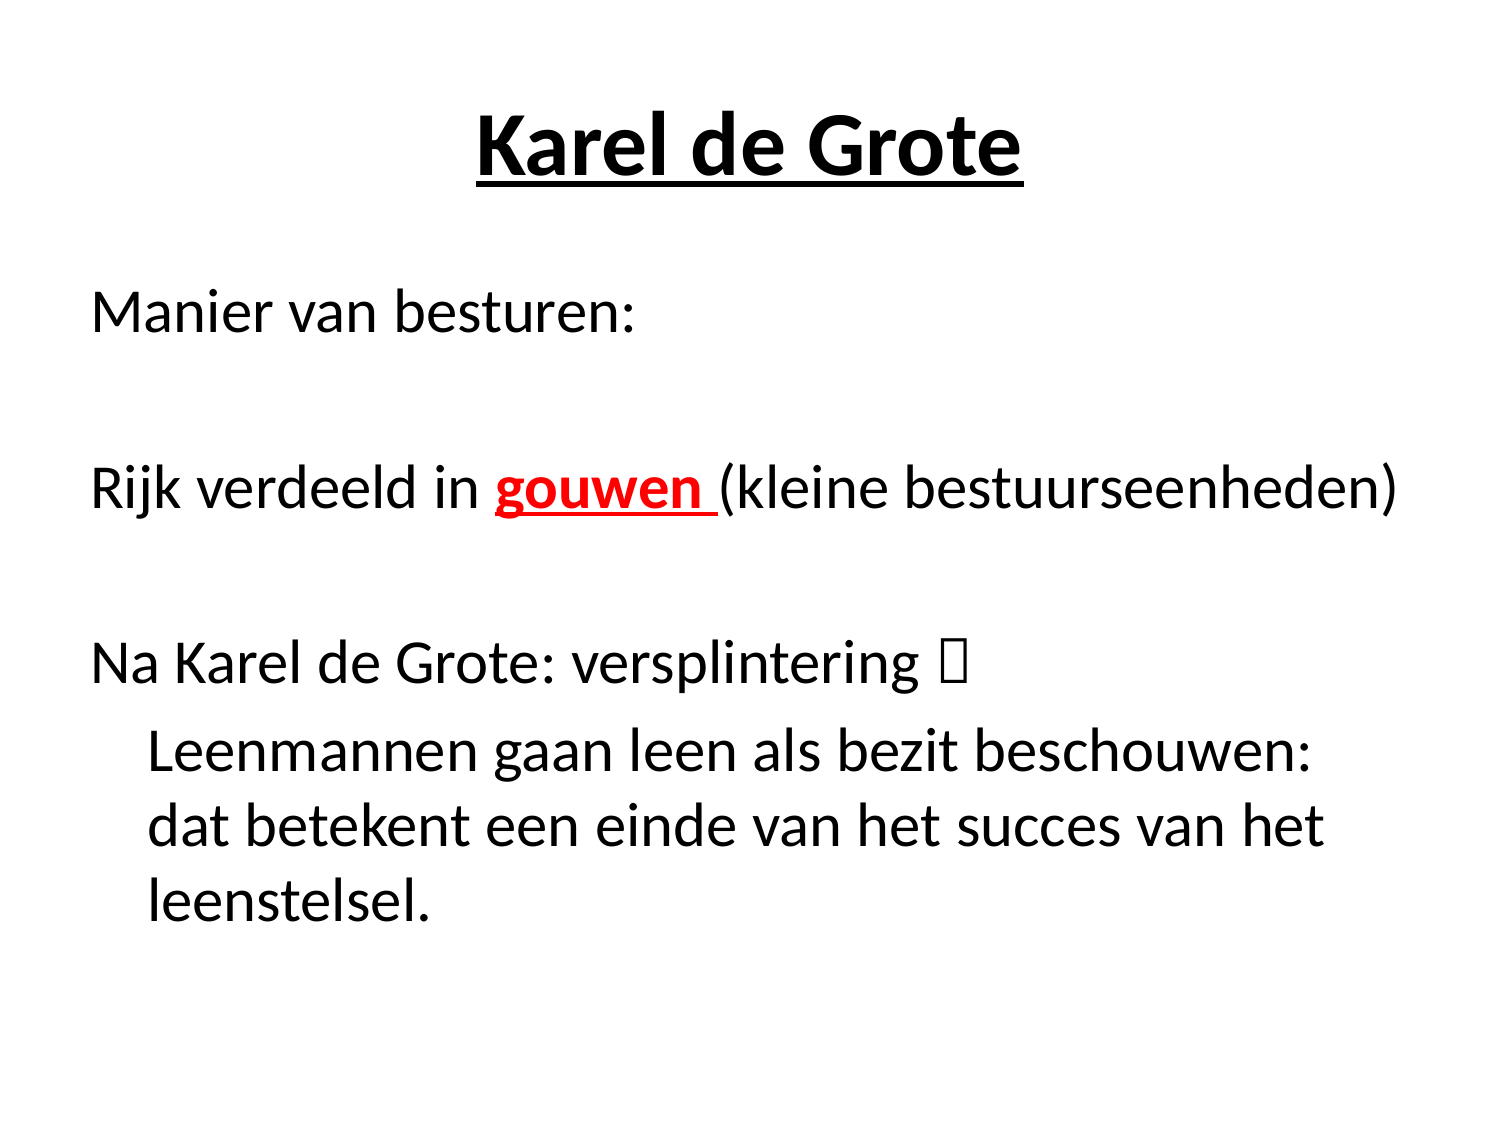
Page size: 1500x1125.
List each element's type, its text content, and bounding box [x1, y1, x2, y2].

list Manier van besturen: Rijk verdeeld in gouwen (kleine bestuurseenheden) Na Karel de Grote: versplintering  Leenmannen gaan leen als bezit beschouwen: dat betekent een einde van het succes van het leenstelsel. [75, 262, 1425, 1005]
title Karel de Grote [75, 45, 1425, 233]
